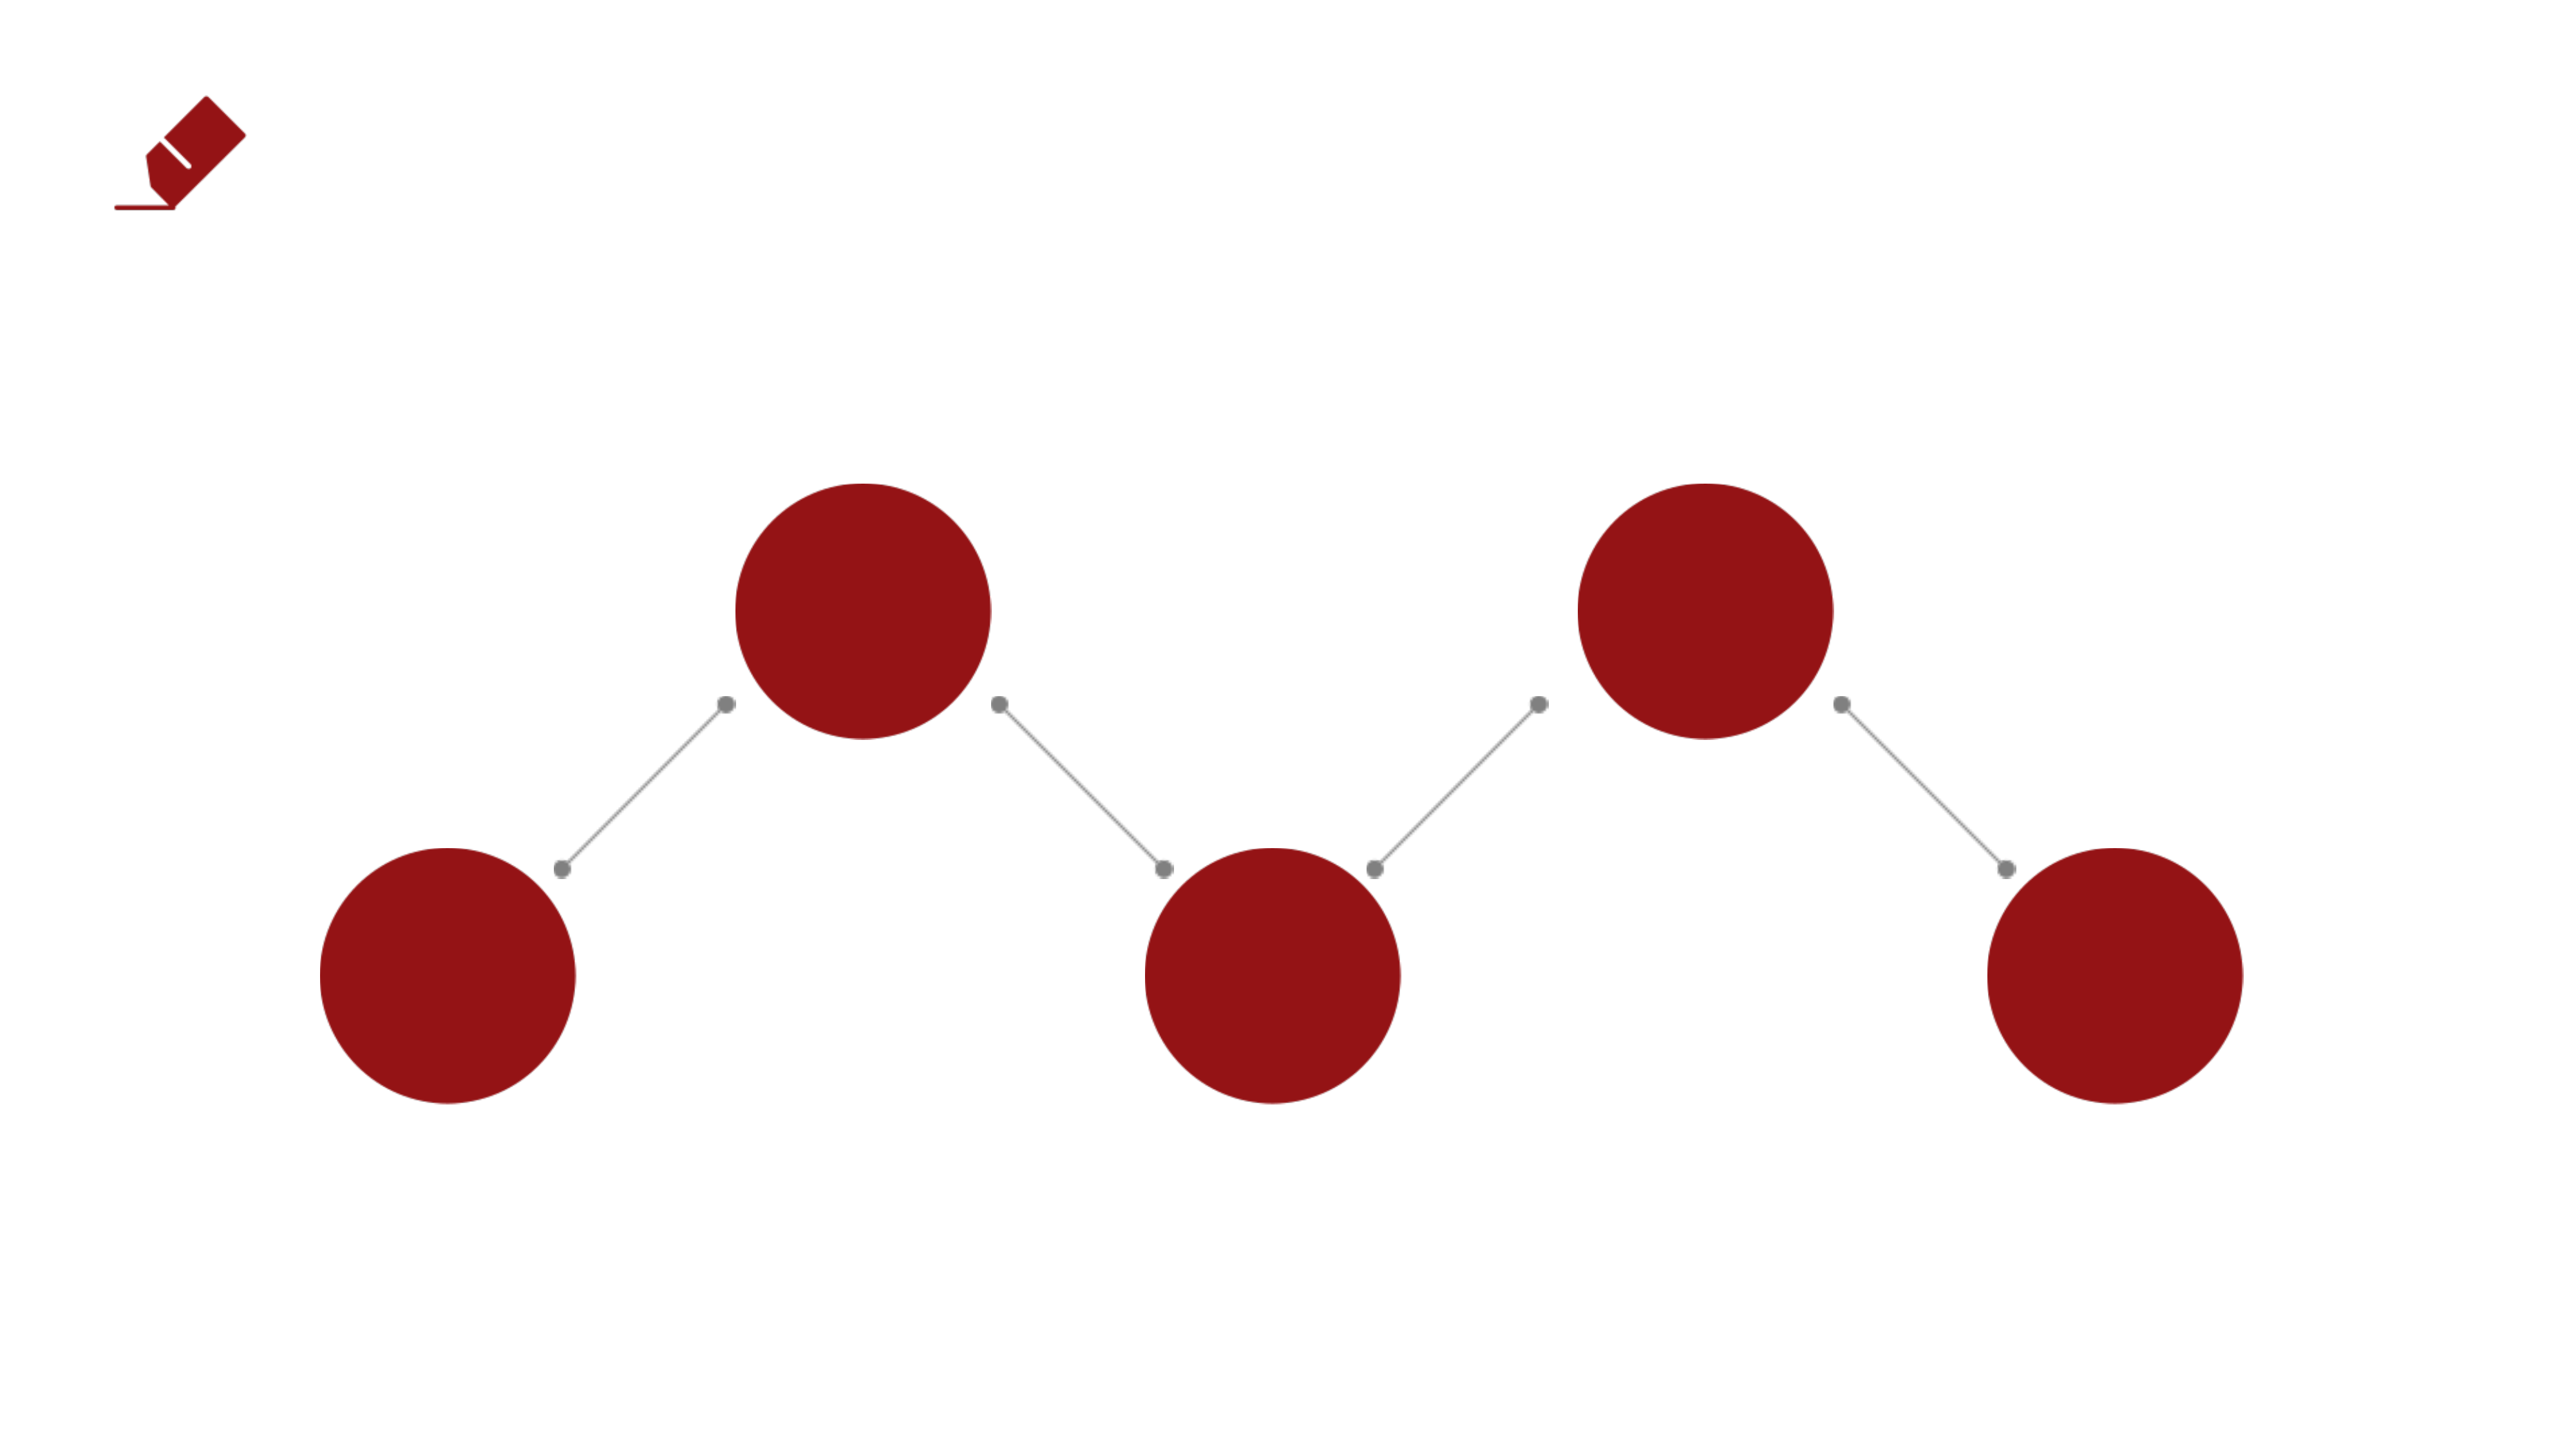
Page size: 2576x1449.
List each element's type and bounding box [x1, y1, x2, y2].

picture [1578, 483, 2244, 1104]
picture [95, 69, 256, 230]
picture [319, 483, 1549, 1104]
